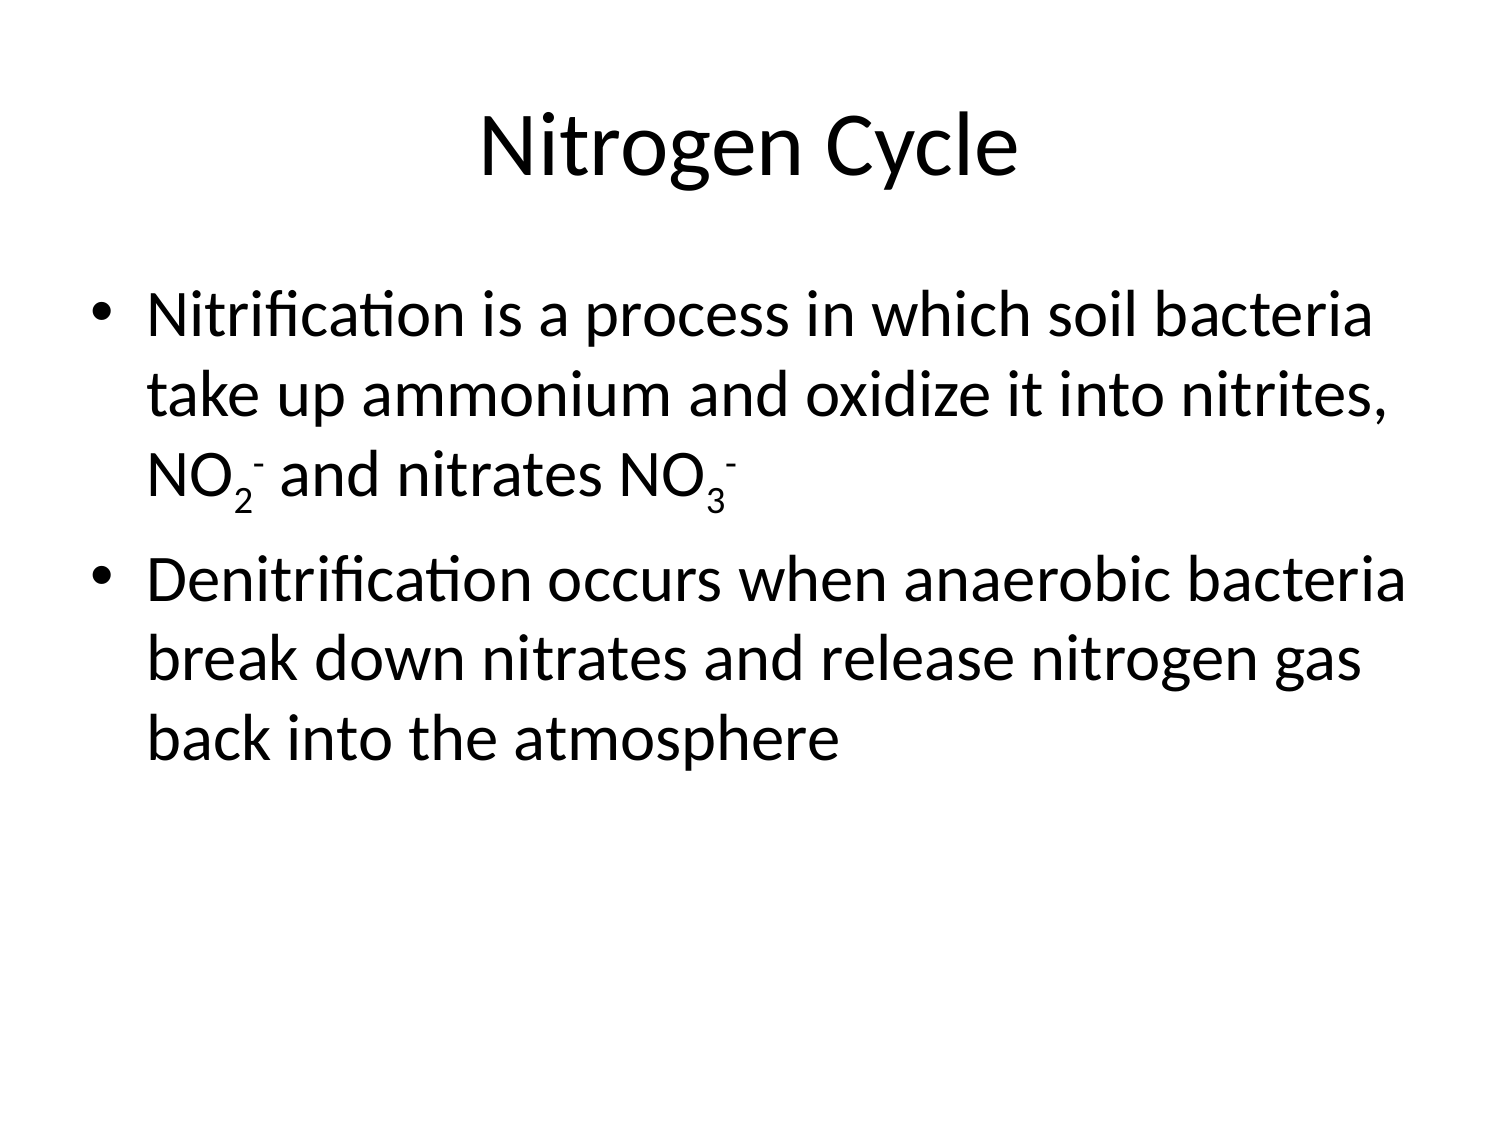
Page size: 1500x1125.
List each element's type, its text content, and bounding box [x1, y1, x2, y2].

title Nitrogen Cycle [75, 45, 1425, 233]
list Nitrification is a process in which soil bacteria take up ammonium and oxidize it into nitrites, NO2- and nitrates NO3- Denitrification occurs when anaerobic bacteria break down nitrates and release nitrogen gas back into the atmosphere [75, 262, 1425, 1005]
